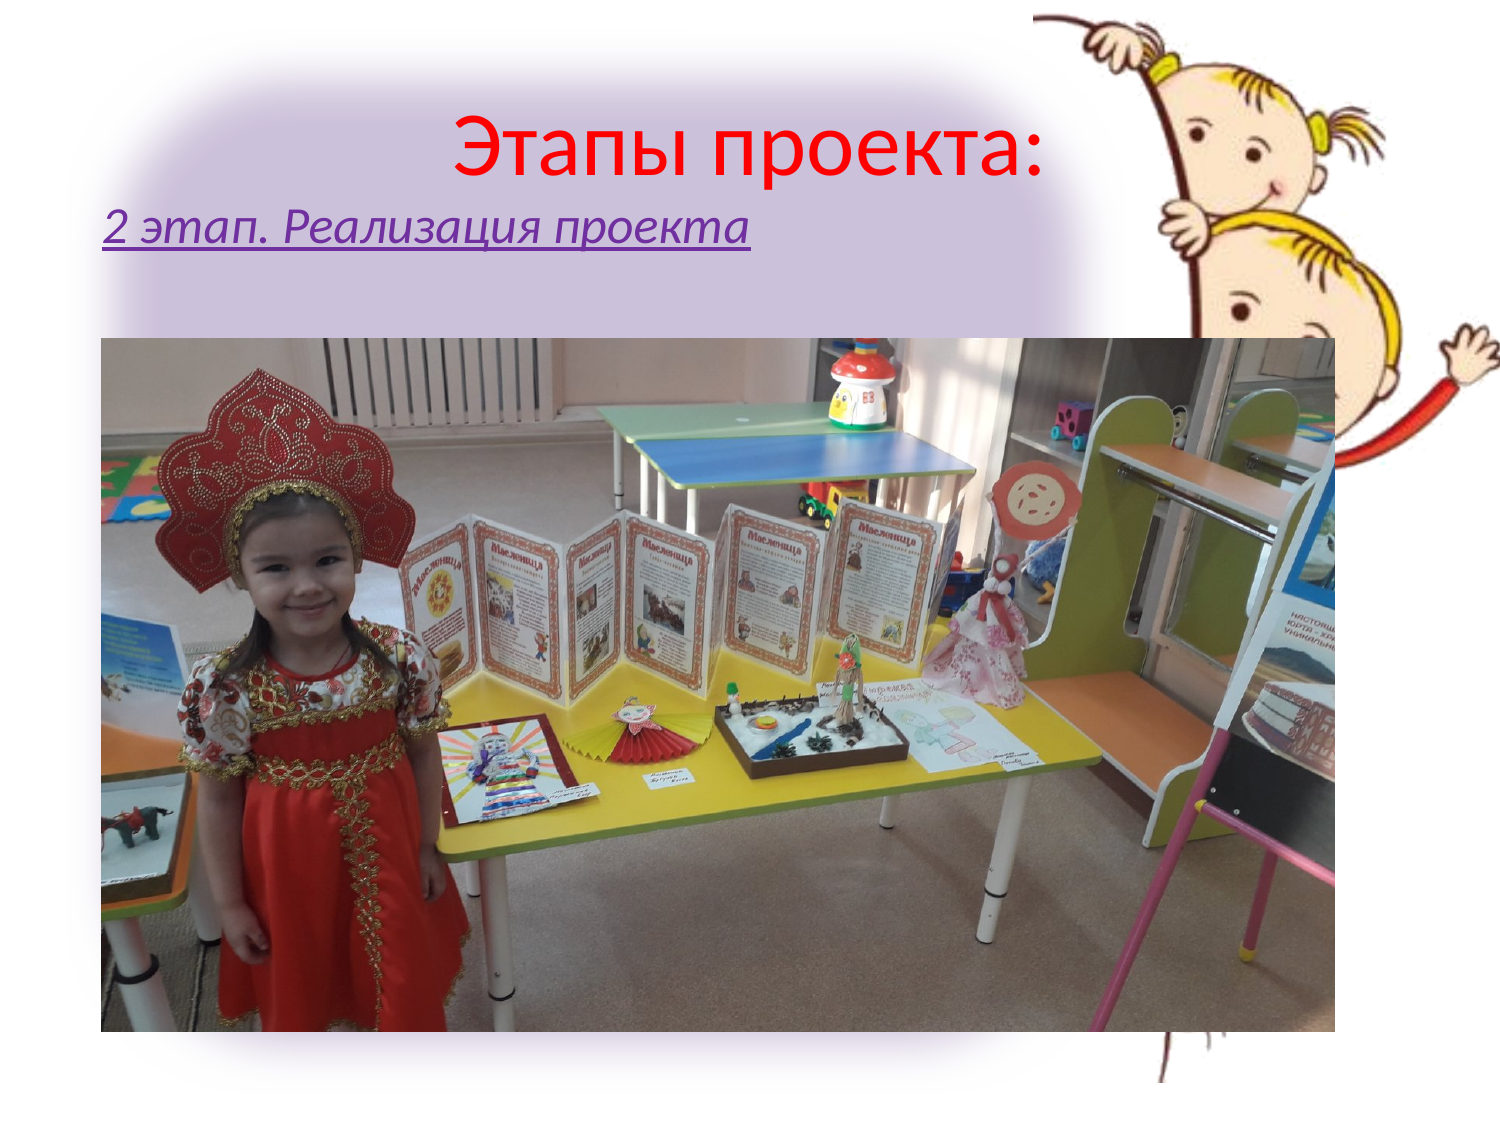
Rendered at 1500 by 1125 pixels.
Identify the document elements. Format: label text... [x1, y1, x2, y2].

title Этапы проекта: [75, 45, 1425, 233]
picture [101, 0, 1500, 1083]
list 2 этап. Реализация проекта [75, 184, 1317, 1005]
